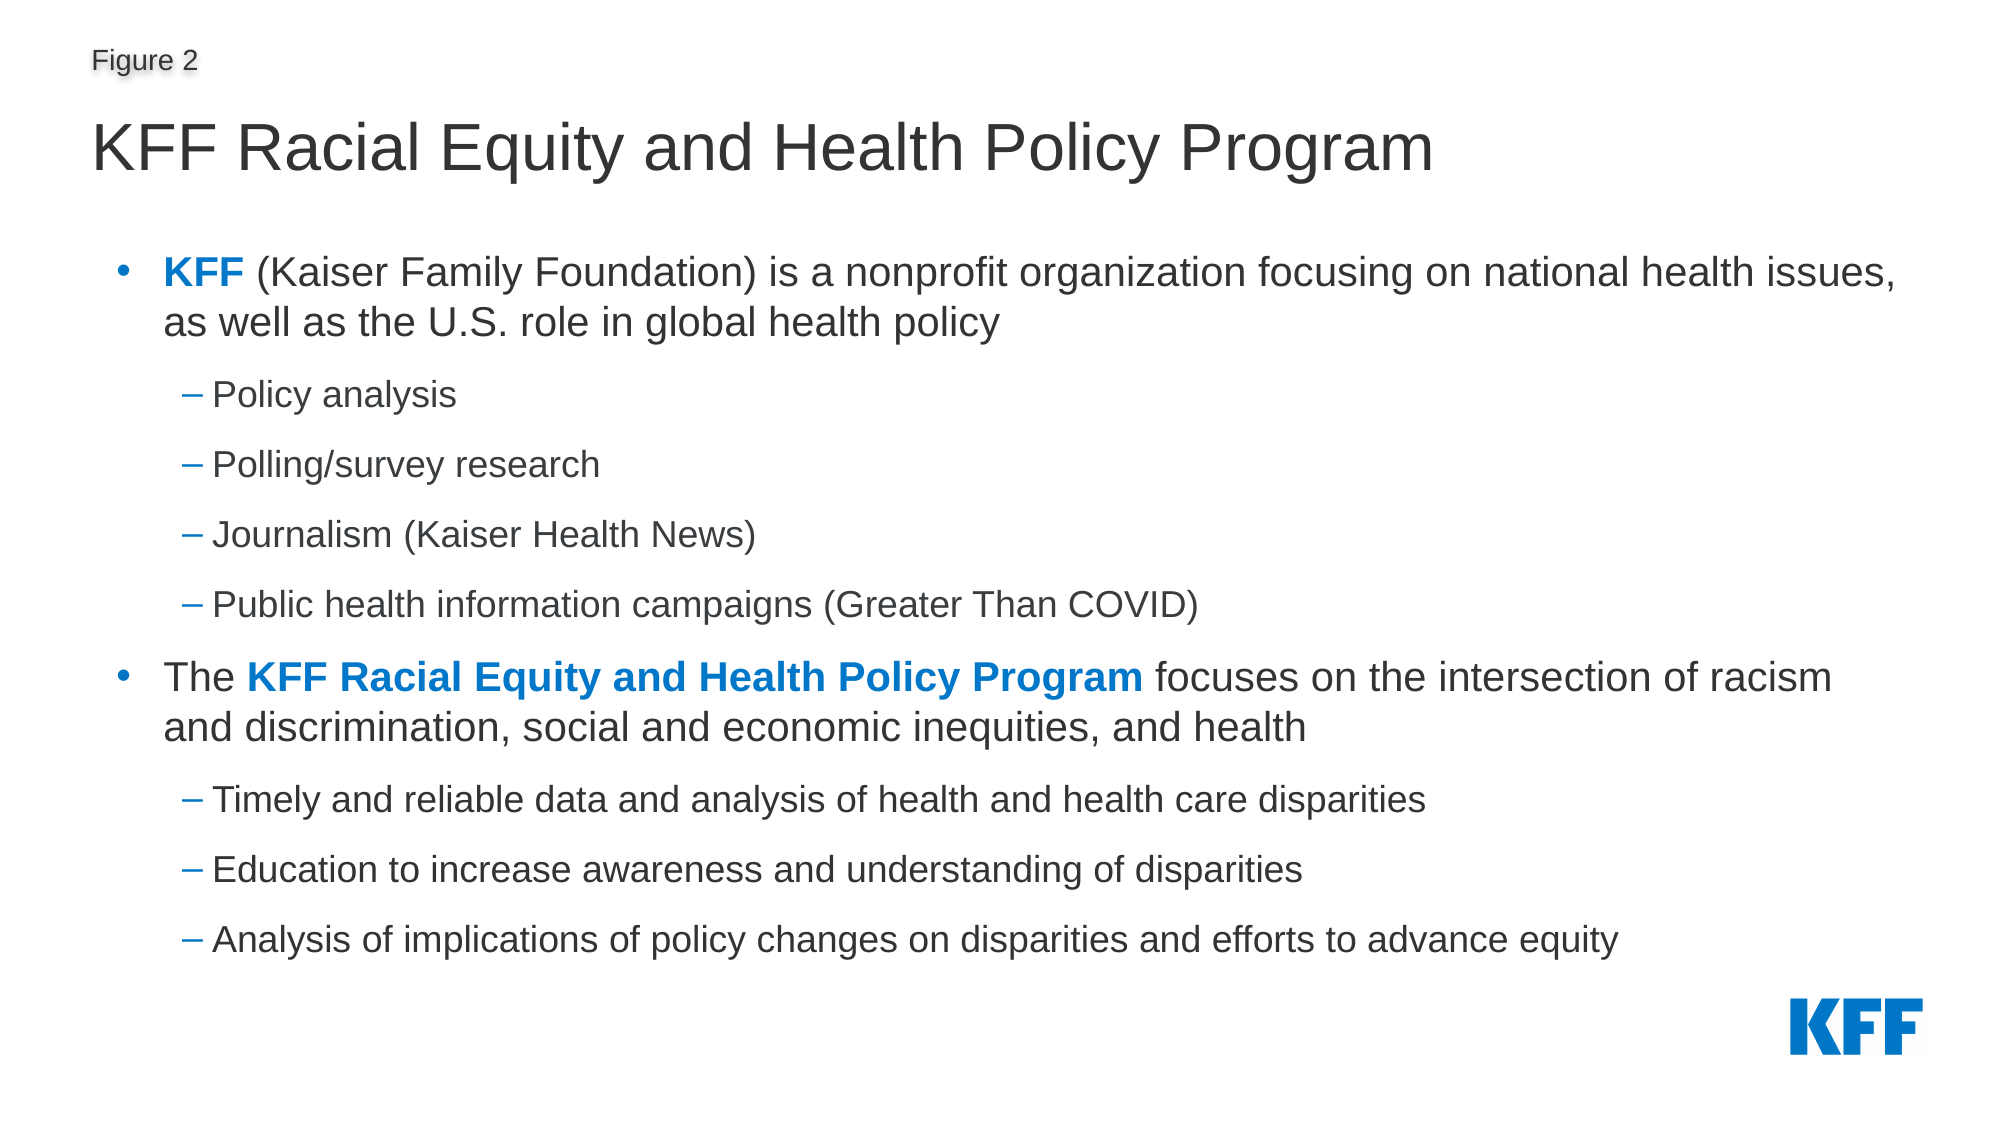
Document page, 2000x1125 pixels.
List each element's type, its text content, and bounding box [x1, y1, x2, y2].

picture [1788, 996, 1925, 1057]
list KFF (Kaiser Family Foundation) is a nonprofit organization focusing on national health issues, as well as the U.S. role in global health policy Policy analysis Polling/survey research Journalism (Kaiser Health News) Public health information campaigns (Greater Than COVID) The KFF Racial Equity and Health Policy Program focuses on the intersection of racism and discrimination, social and economic inequities, and health Timely and reliable data and analysis of health and health care disparities Education to increase awareness and understanding of disparities Analysis of implications of policy changes on disparities and efforts to advance equity [75, 237, 1925, 898]
title KFF Racial Equity and Health Policy Program [76, 96, 1925, 238]
